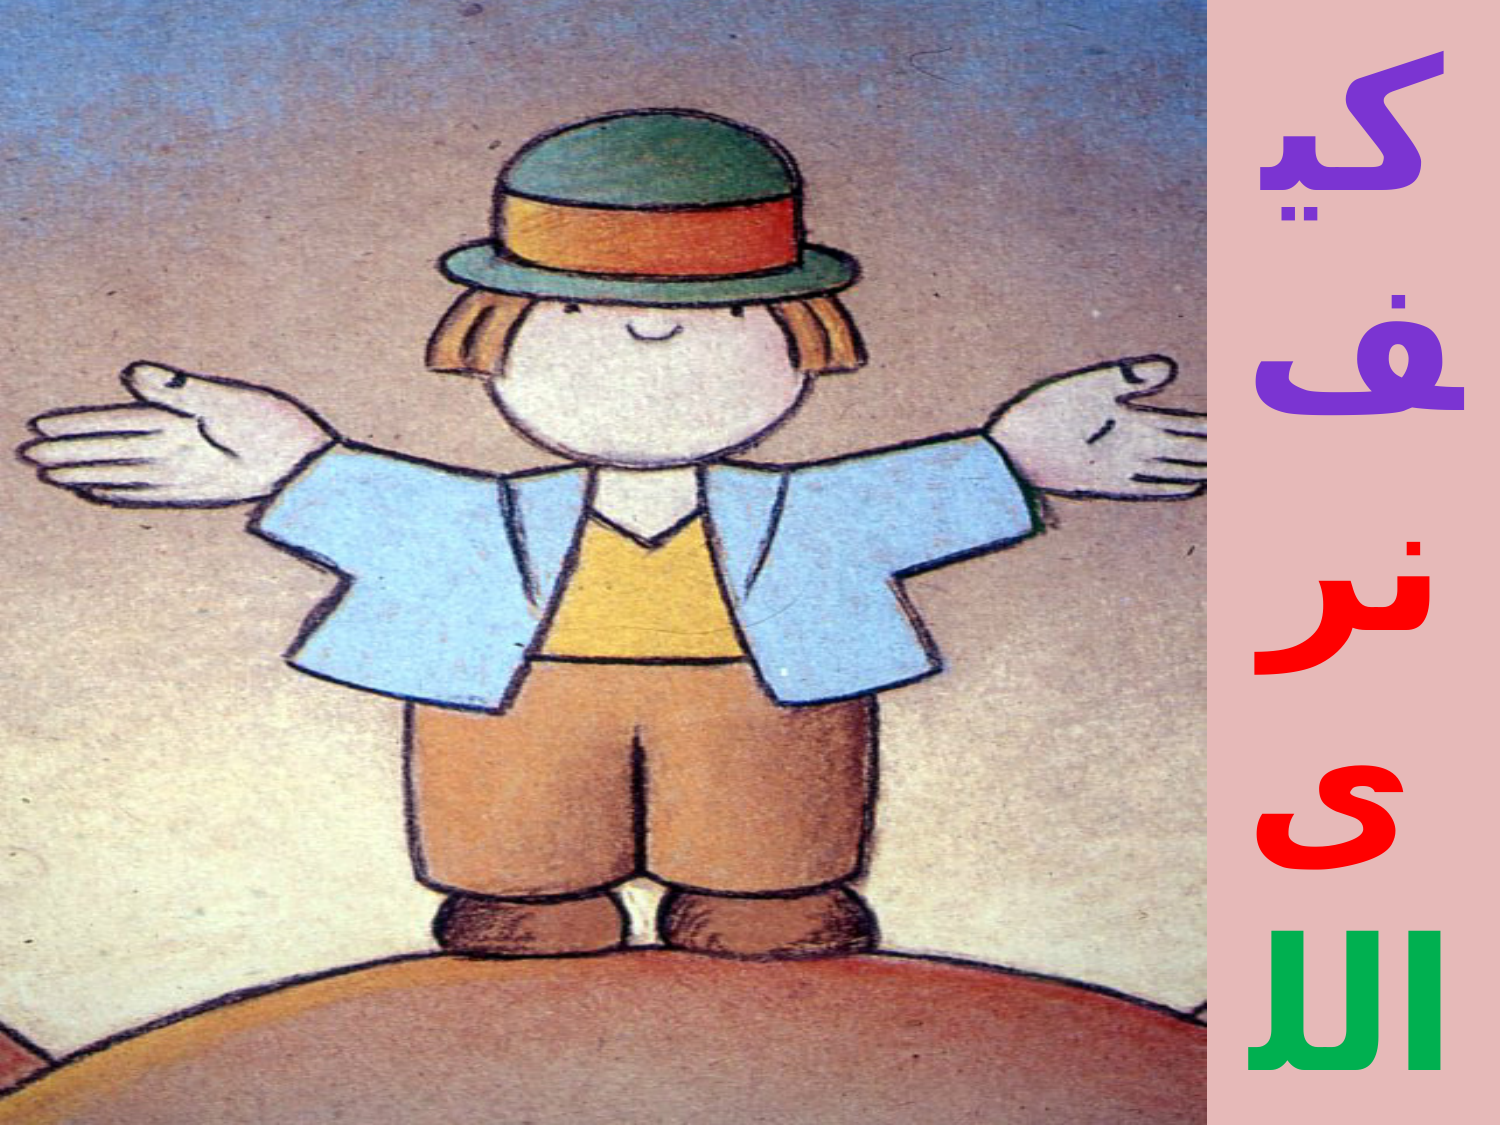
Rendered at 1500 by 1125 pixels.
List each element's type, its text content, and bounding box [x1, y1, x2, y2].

text_box كيف نرى الله كبيرا [1209, 0, 1500, 1125]
picture [0, 0, 1208, 1125]
